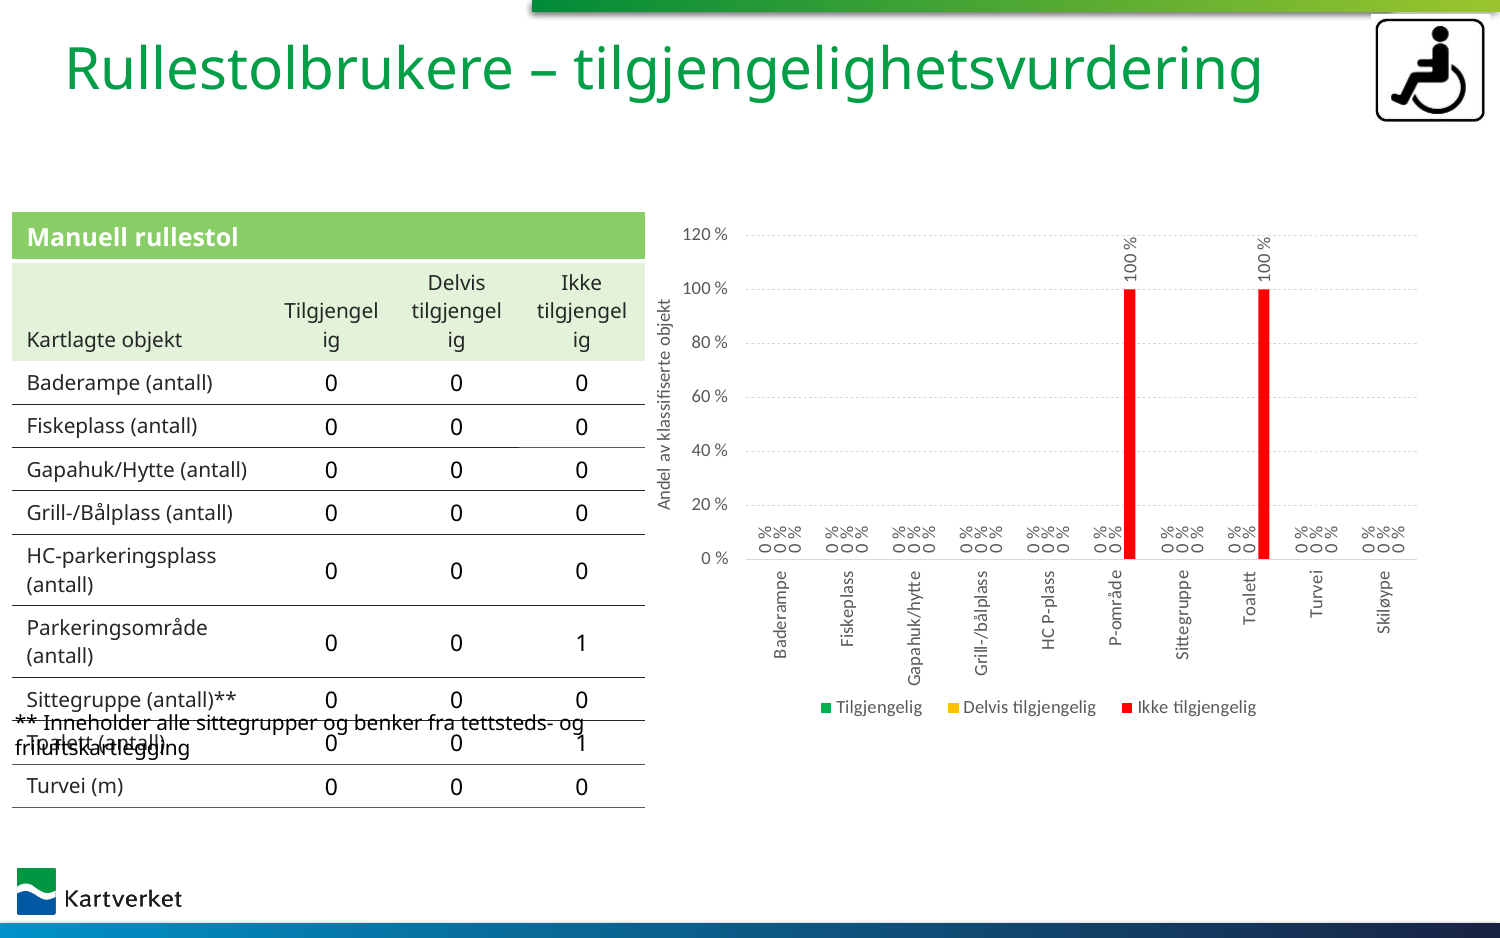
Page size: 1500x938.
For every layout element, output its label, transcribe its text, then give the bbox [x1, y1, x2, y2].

table_cell Delvis tilgjengelig [394, 263, 519, 361]
table_cell Fiskeplass (antall) [12, 405, 269, 447]
table_header Manuell rullestol [12, 212, 645, 259]
table_cell 0 [519, 405, 638, 447]
table_cell 0 [519, 535, 638, 605]
table_cell HC-parkeringsplass (antall) [12, 535, 269, 605]
table_cell 0 [394, 678, 519, 702]
table_cell Sittegruppe (antall)** [12, 678, 269, 702]
table_cell Turvei (m) [12, 768, 269, 807]
table_cell 0 [394, 768, 519, 807]
table_cell Tilgjengelig [269, 263, 394, 361]
table_cell 0 [269, 361, 394, 404]
table_cell 0 [394, 448, 519, 490]
table_cell 0 [519, 491, 638, 534]
table_cell 1 [519, 606, 638, 677]
table_cell 0 [269, 535, 394, 605]
table_cell Baderampe (antall) [12, 361, 269, 404]
table_cell 0 [269, 491, 394, 534]
table_cell 0 [394, 606, 519, 677]
table_cell 0 [519, 678, 638, 702]
table_cell 0 [394, 535, 519, 605]
picture [643, 218, 1427, 728]
table_cell Grill-/Bålplass (antall) [12, 491, 269, 534]
table_cell Gapahuk/Hytte (antall) [12, 448, 269, 490]
picture [1371, 13, 1491, 127]
table_cell Parkeringsområde (antall) [12, 606, 269, 677]
text_box Rullestolbrukere – tilgjengelighetsvurdering [49, 12, 1372, 109]
table_cell Ikke tilgjengelig [519, 263, 638, 361]
table_cell 0 [269, 448, 394, 490]
table_cell 0 [269, 405, 394, 447]
table_cell 0 [394, 405, 519, 447]
table_cell 0 [269, 768, 394, 807]
table_cell 0 [519, 448, 638, 490]
table_cell 0 [519, 768, 645, 807]
table_cell 0 [269, 606, 394, 677]
table_cell Kartlagte objekt [12, 263, 269, 361]
table_cell 0 [269, 678, 394, 702]
table_cell 0 [394, 361, 519, 404]
text_box ** Inneholder alle sittegrupper og benker fra tettsteds- og friluftskartlegging [0, 702, 745, 768]
table_cell 0 [394, 491, 519, 534]
table_cell 0 [519, 361, 638, 404]
